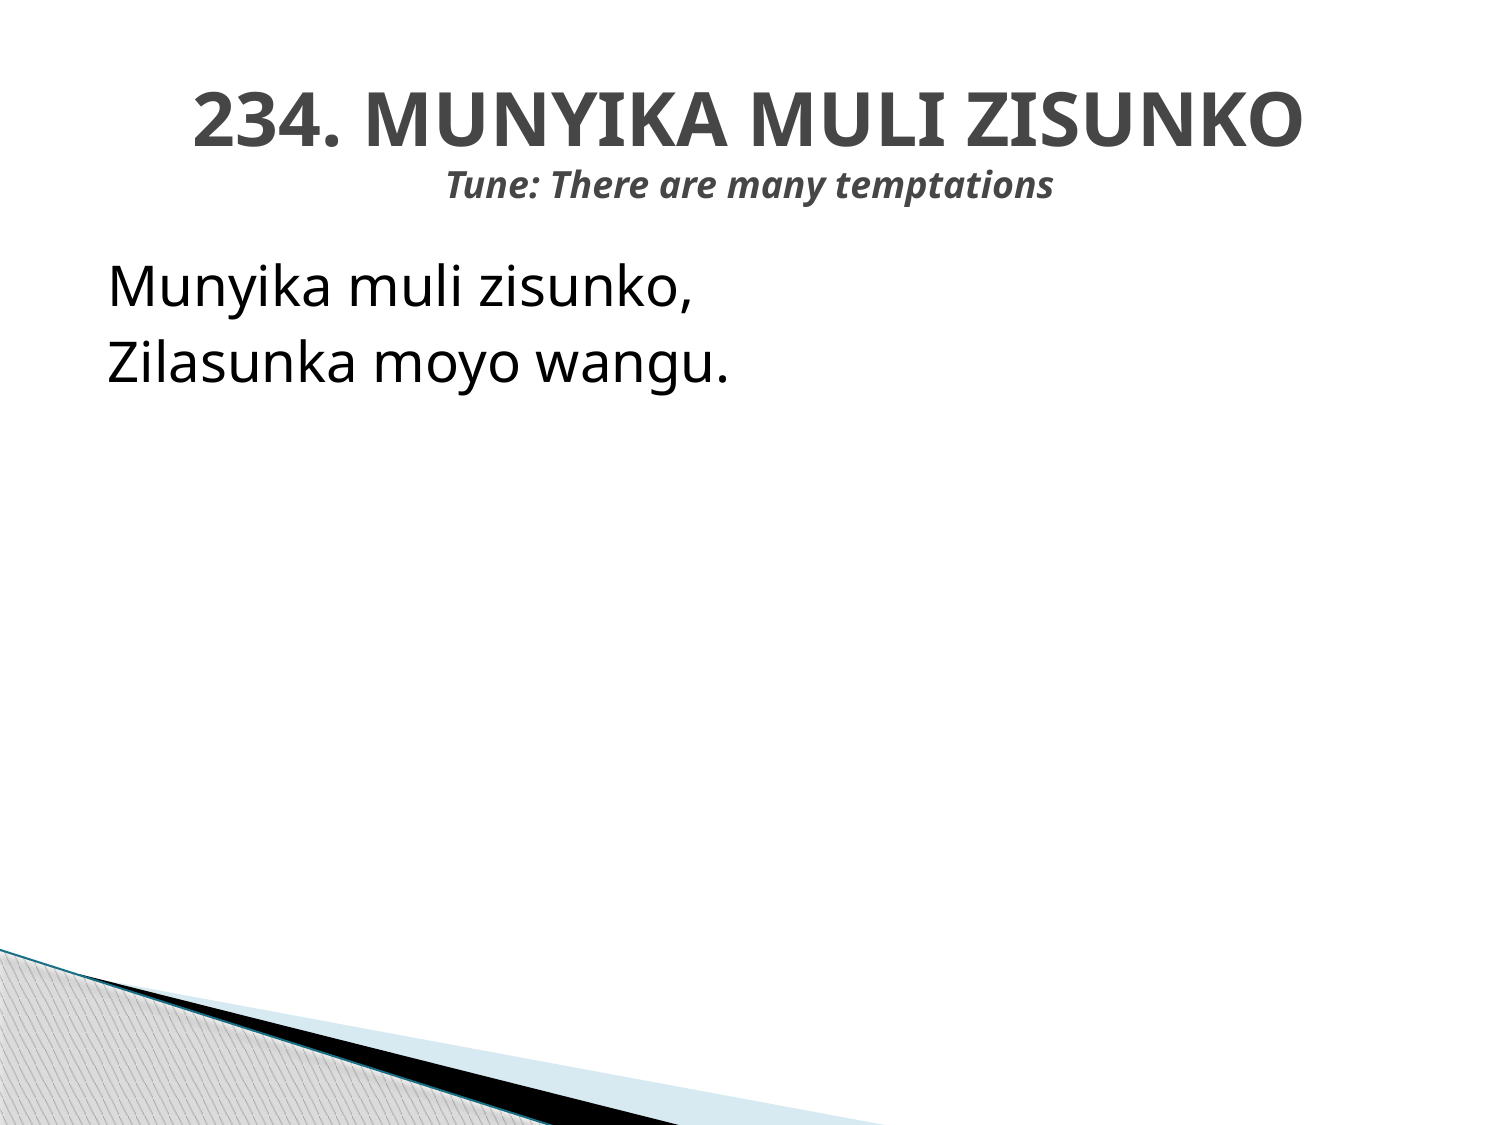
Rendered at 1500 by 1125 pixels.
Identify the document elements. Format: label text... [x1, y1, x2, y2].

list Munyika muli zisunko, Zilasunka moyo wangu. [75, 243, 1425, 986]
title 234. MUNYIKA MULI ZISUNKO Tune: There are many temptations [75, 45, 1425, 233]
